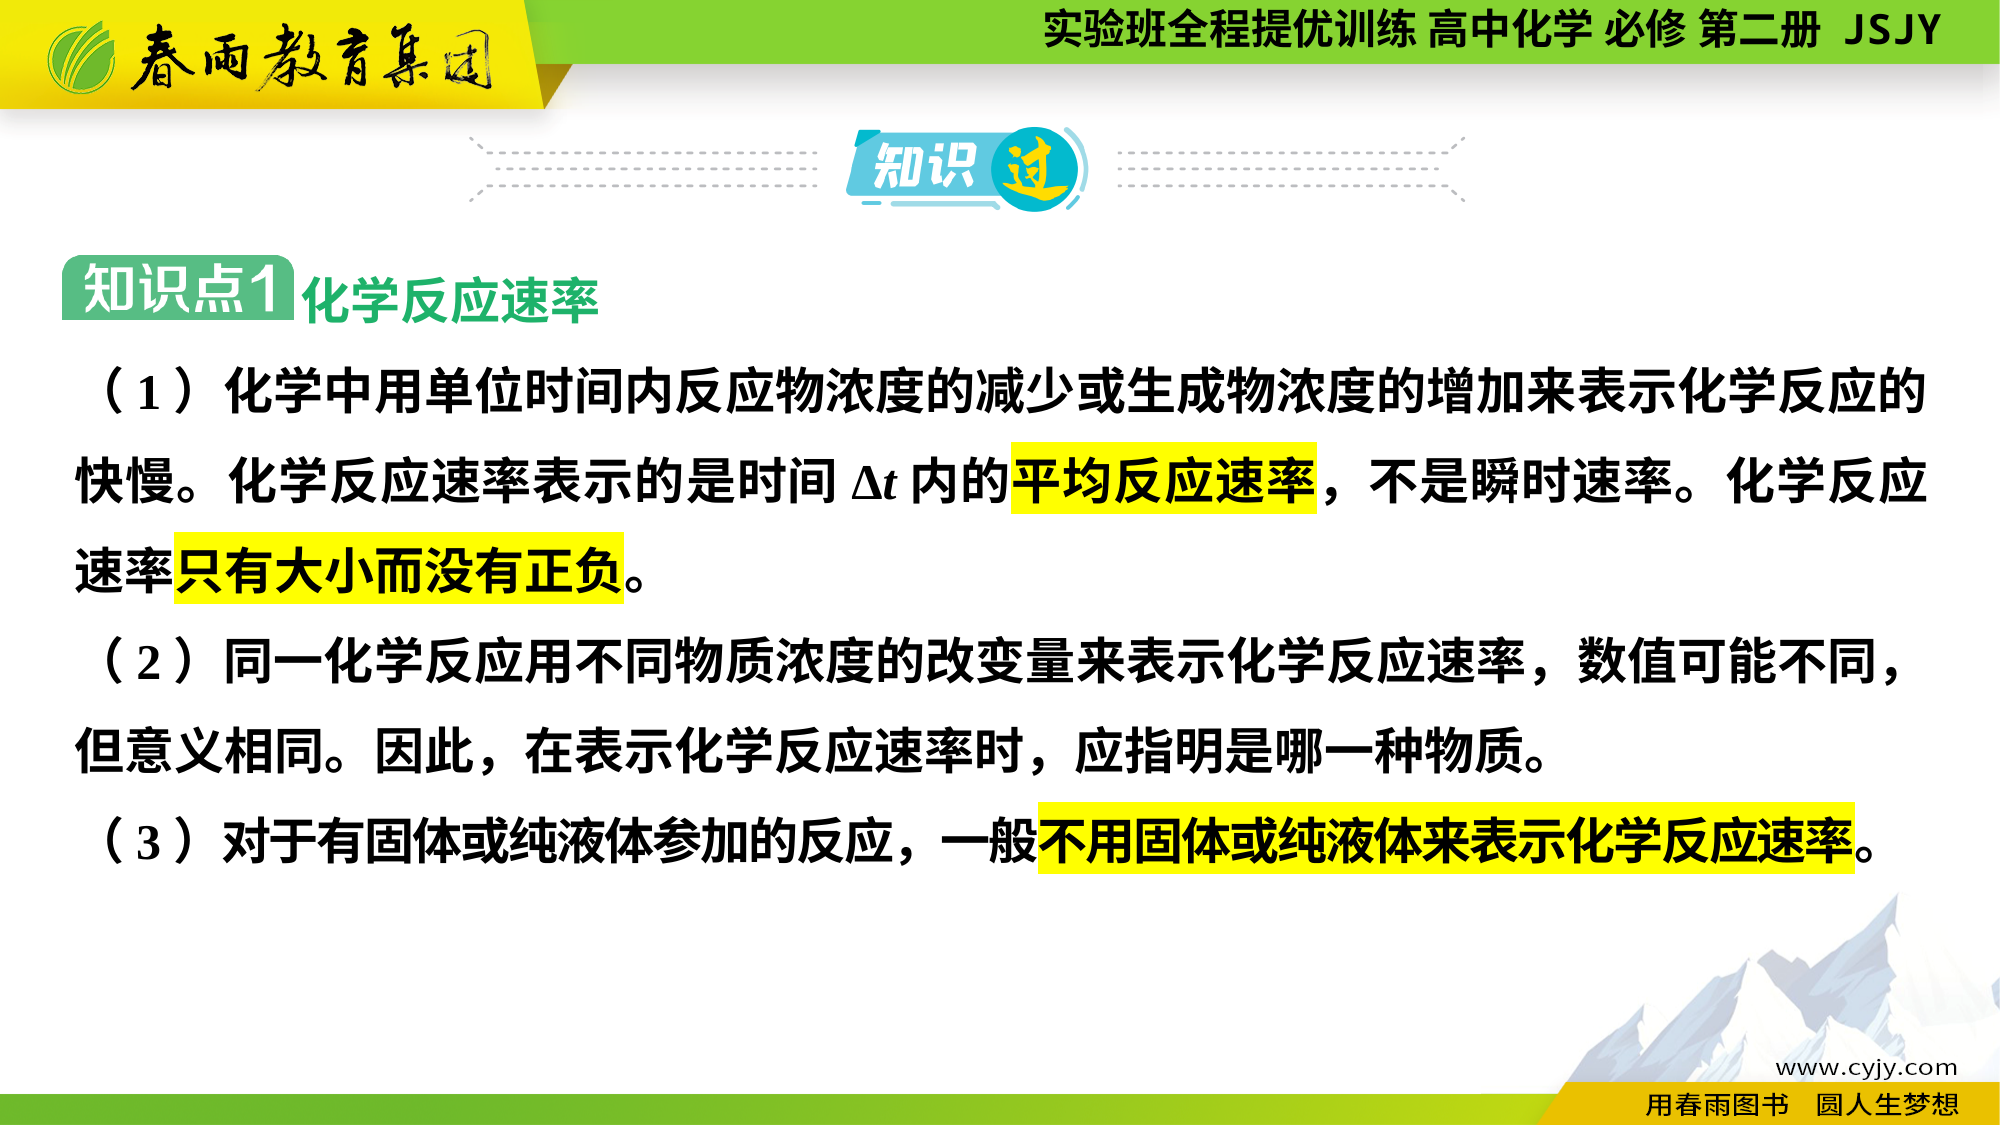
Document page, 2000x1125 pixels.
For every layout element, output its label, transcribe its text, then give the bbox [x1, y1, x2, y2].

list 化学反应速率 （1）化学中用单位时间内反应物浓度的减少或生成物浓度的增加来表示化学反应的快慢。化学反应速率表示的是时间Δt内的平均反应速率，不是瞬时速率。化学反应速率只有大小而没有正负。 （2）同一化学反应用不同物质浓度的改变量来表示化学反应速率，数值可能不同，但意义相同。因此，在表示化学反应速率时，应指明是哪一种物质。 （3）对于有固体或纯液体参加的反应，一般不用固体或纯液体来表示化学反应速率。 [59, 232, 1944, 884]
picture [0, 0, 2000, 1125]
